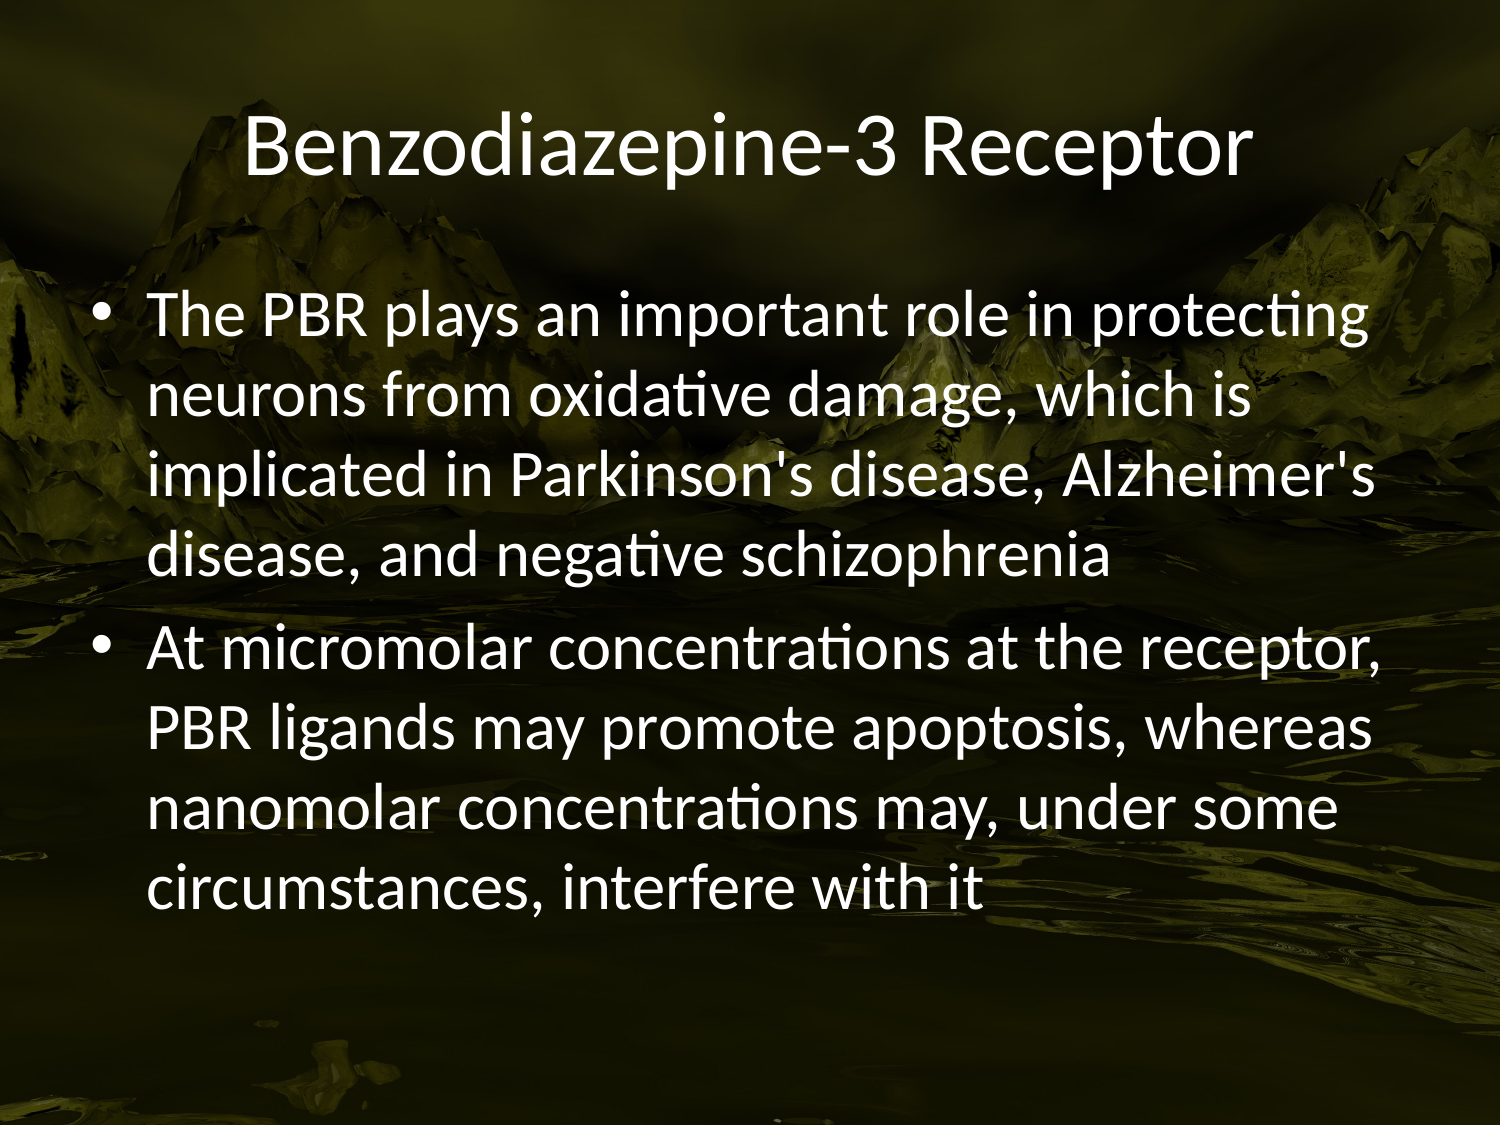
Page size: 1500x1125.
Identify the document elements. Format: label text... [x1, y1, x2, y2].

list The PBR plays an important role in protecting neurons from oxidative damage, which is implicated in Parkinson's disease, Alzheimer's disease, and negative schizophrenia At micromolar concentrations at the receptor, PBR ligands may promote apoptosis, whereas nanomolar concentrations may, under some circumstances, interfere with it [75, 262, 1425, 1005]
picture [0, 0, 1500, 1125]
title Benzodiazepine-3 Receptor [75, 45, 1425, 233]
